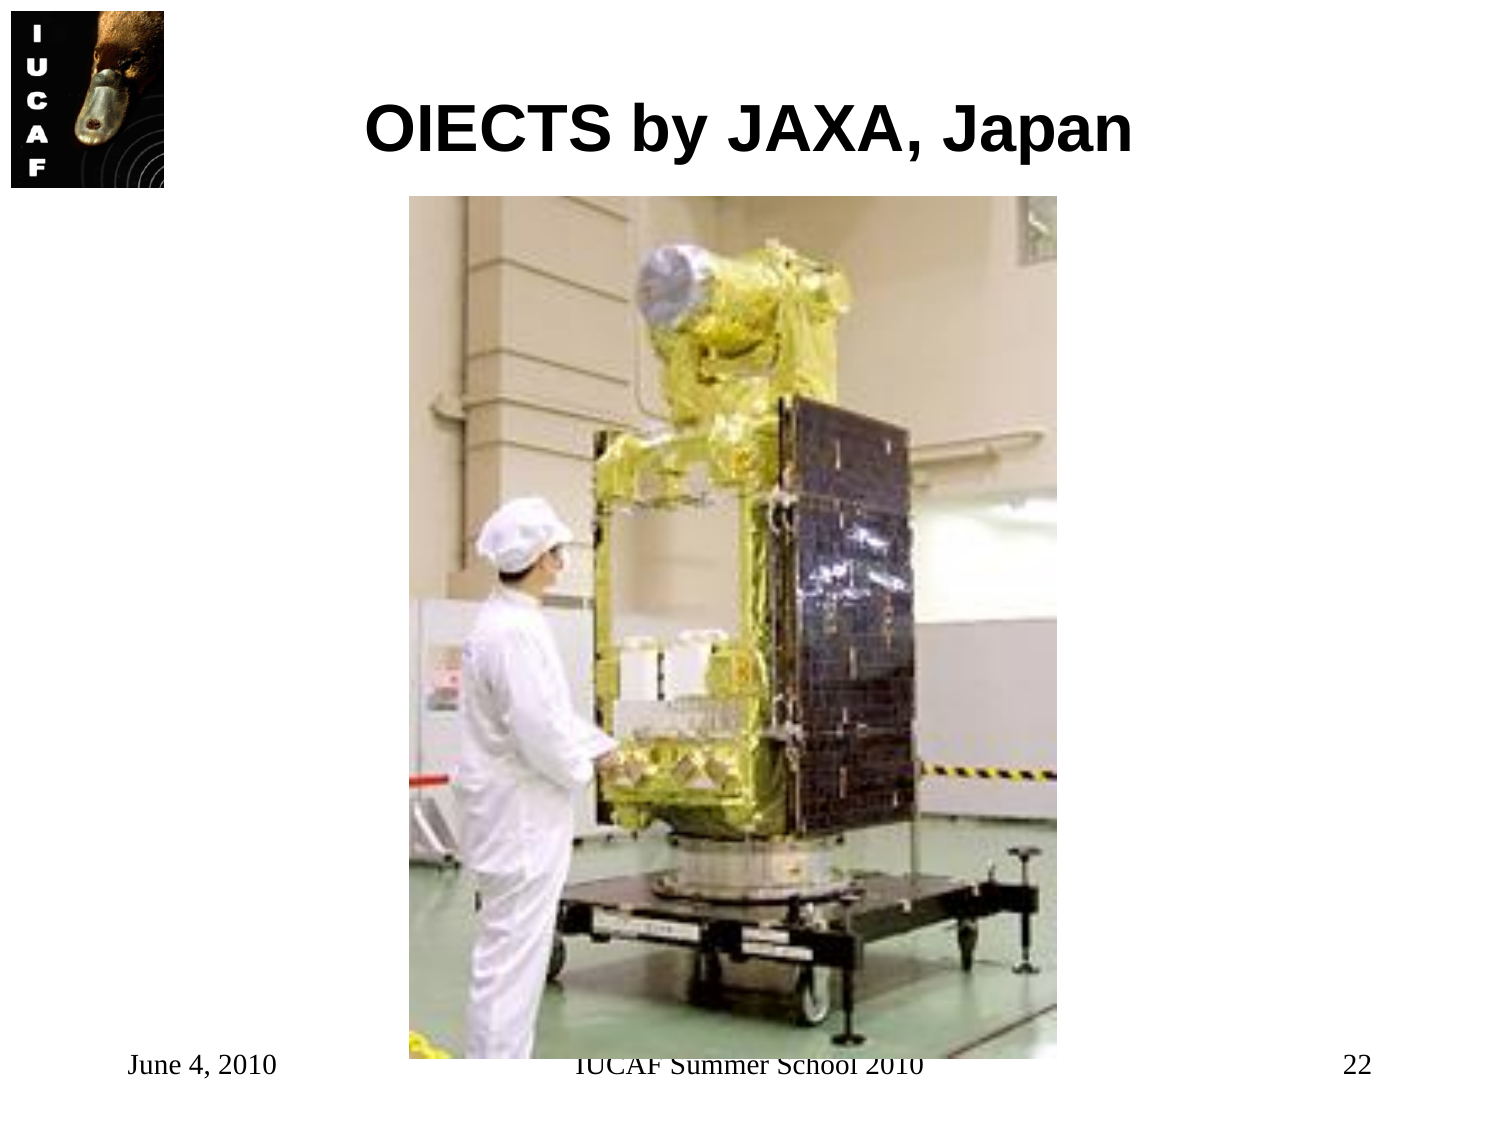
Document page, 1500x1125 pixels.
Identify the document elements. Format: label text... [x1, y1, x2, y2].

picture [11, 11, 164, 188]
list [409, 196, 1057, 1059]
footer IUCAF Summer School 2010 [512, 1066, 988, 1101]
title OIECTS by JAXA, Japan [111, 30, 1388, 219]
slide_number 22 [1074, 1024, 1388, 1101]
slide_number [112, 1024, 426, 1101]
